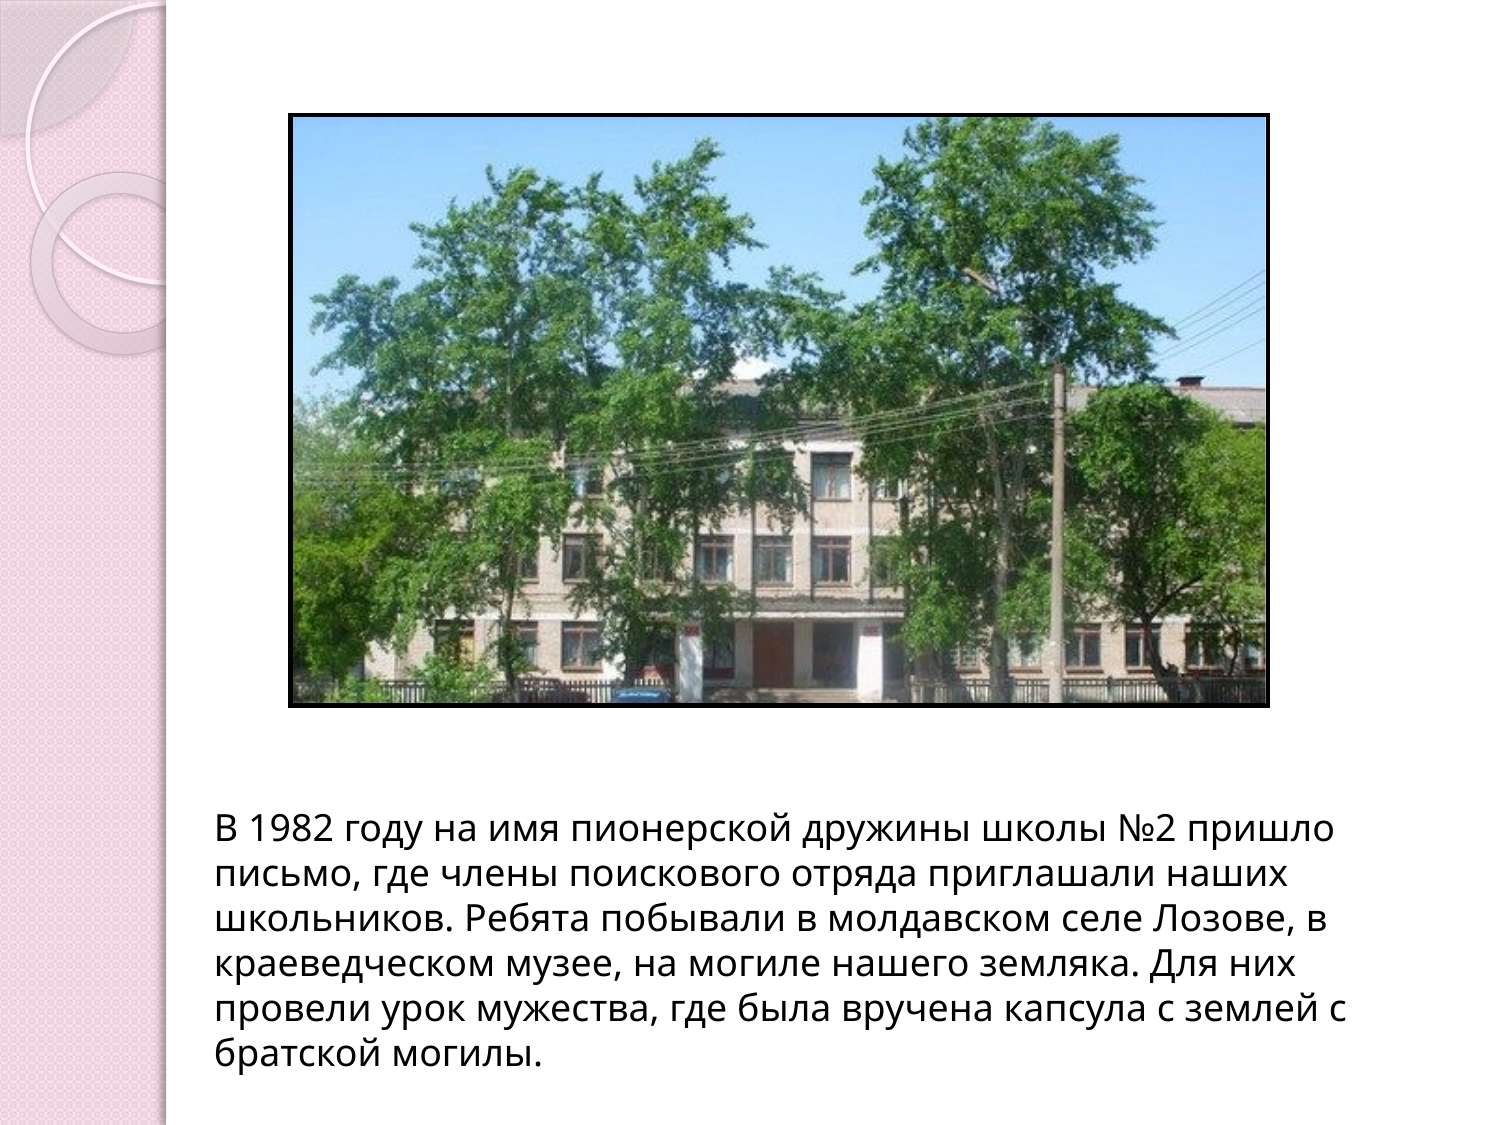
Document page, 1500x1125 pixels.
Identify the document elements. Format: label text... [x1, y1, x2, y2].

text_box В 1982 году на имя пионерской дружины школы №2 пришло письмо, где члены поискового отряда приглашали наших школьников. Ребята побывали в молдавском селе Лозове, в краеведческом музее, на могиле нашего земляка. Для них провели урок мужества, где была вручена капсула с землей с братской могилы. [199, 796, 1465, 1125]
picture [292, 116, 1266, 704]
